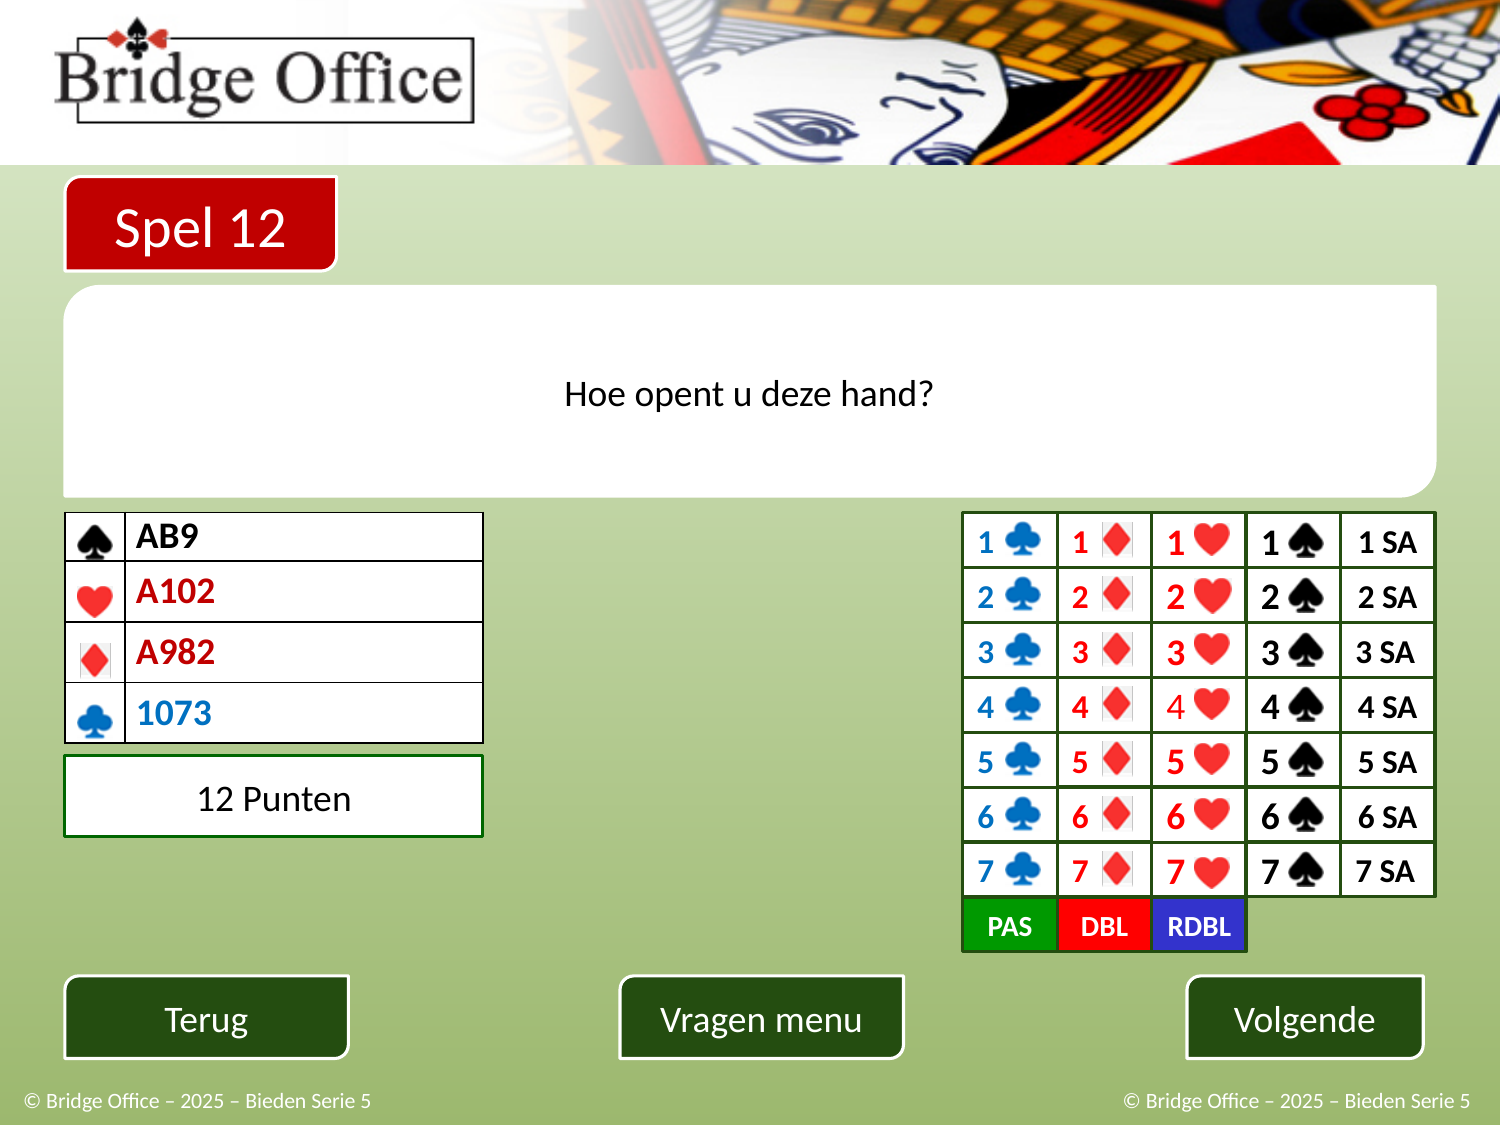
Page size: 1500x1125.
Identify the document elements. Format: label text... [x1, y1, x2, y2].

text_box 6 [1056, 786, 1150, 841]
picture [1193, 578, 1232, 614]
picture [1193, 523, 1230, 556]
picture [77, 585, 113, 618]
picture [1288, 851, 1324, 887]
text_box 4 [1245, 676, 1339, 734]
text_box 7 [1056, 841, 1150, 898]
picture [1099, 741, 1135, 778]
picture [1193, 857, 1230, 890]
table_cell [66, 623, 124, 682]
picture [0, 0, 1500, 166]
text_box 5 [961, 734, 1059, 786]
text_box 5 [1248, 734, 1339, 786]
text_box 1 [961, 511, 1059, 569]
text_box 6 [1150, 786, 1245, 841]
text_box 6 [1245, 786, 1339, 841]
text_box 7 SA [1339, 844, 1437, 898]
text_box © Bridge Office – 2025 – Bieden Serie 5 [1107, 1079, 1500, 1121]
text_box 2 [1245, 569, 1339, 621]
table_cell [66, 683, 124, 742]
text_box Hoe opent u deze hand? [63, 284, 1437, 498]
table_cell 1073 [126, 683, 482, 742]
picture [1004, 741, 1041, 778]
picture [1004, 686, 1041, 723]
text_box RDBL [1153, 898, 1248, 953]
picture [1004, 631, 1041, 668]
text_box PAS [961, 896, 1059, 953]
picture [1194, 633, 1230, 666]
picture [1193, 798, 1230, 830]
text_box 7 [961, 841, 1056, 896]
picture [77, 524, 113, 561]
text_box PAS [72, 744, 117, 751]
text_box 1 [1153, 511, 1245, 569]
text_box 6 SA [1339, 786, 1437, 844]
picture [1288, 796, 1324, 832]
text_box 1 [1059, 511, 1153, 569]
picture [77, 703, 113, 740]
picture [1099, 796, 1135, 833]
text_box © Bridge Office – 2025 – Bieden Serie 5 [8, 1079, 393, 1121]
picture [1099, 851, 1135, 887]
text_box 2 [1056, 569, 1153, 621]
table_header AB9 [126, 513, 482, 560]
text_box 3 [1150, 621, 1245, 676]
text_box Spel 12 [63, 179, 339, 273]
text_box 4 SA [1339, 676, 1437, 734]
text_box 3 [1056, 621, 1150, 676]
text_box 12 Punten [63, 754, 484, 838]
text_box 4 [1059, 676, 1150, 734]
text_box 4 [1150, 676, 1245, 734]
text_box 7 [1245, 841, 1339, 898]
picture [1193, 688, 1230, 721]
picture [1004, 521, 1041, 558]
table_cell A102 [126, 562, 482, 621]
picture [1004, 576, 1041, 613]
text_box 7 [1150, 841, 1245, 898]
picture [1288, 521, 1325, 558]
text_box Volgende [1185, 974, 1425, 1061]
text_box 3 SA [1339, 621, 1437, 676]
picture [1099, 576, 1135, 613]
picture [1099, 522, 1135, 558]
picture [1004, 851, 1041, 887]
text_box Vragen menu [618, 974, 906, 1061]
text_box 5 [1153, 734, 1248, 786]
picture [1288, 631, 1324, 668]
text_box 2 [961, 569, 1056, 621]
picture [1099, 631, 1135, 668]
table_cell A982 [126, 623, 482, 682]
picture [1099, 686, 1135, 723]
table_cell [66, 562, 124, 621]
text_box Terug [63, 974, 350, 1061]
text_box 6 [961, 786, 1056, 841]
text_box 5 [1059, 734, 1153, 786]
picture [1288, 686, 1324, 723]
text_box 3 [961, 621, 1056, 676]
picture [1193, 743, 1230, 776]
picture [77, 643, 113, 679]
text_box 4 [961, 676, 1059, 734]
text_box 2 [1153, 569, 1245, 621]
text_box DBL [1059, 898, 1153, 953]
picture [1288, 576, 1324, 613]
text_box 3 [1245, 621, 1339, 676]
picture [1004, 796, 1041, 833]
table_header [66, 513, 124, 560]
text_box 2 SA [1339, 569, 1437, 621]
picture [1288, 741, 1324, 778]
text_box 1 SA [1342, 511, 1437, 569]
text_box 1 [1245, 511, 1342, 569]
text_box 5 SA [1339, 734, 1437, 786]
